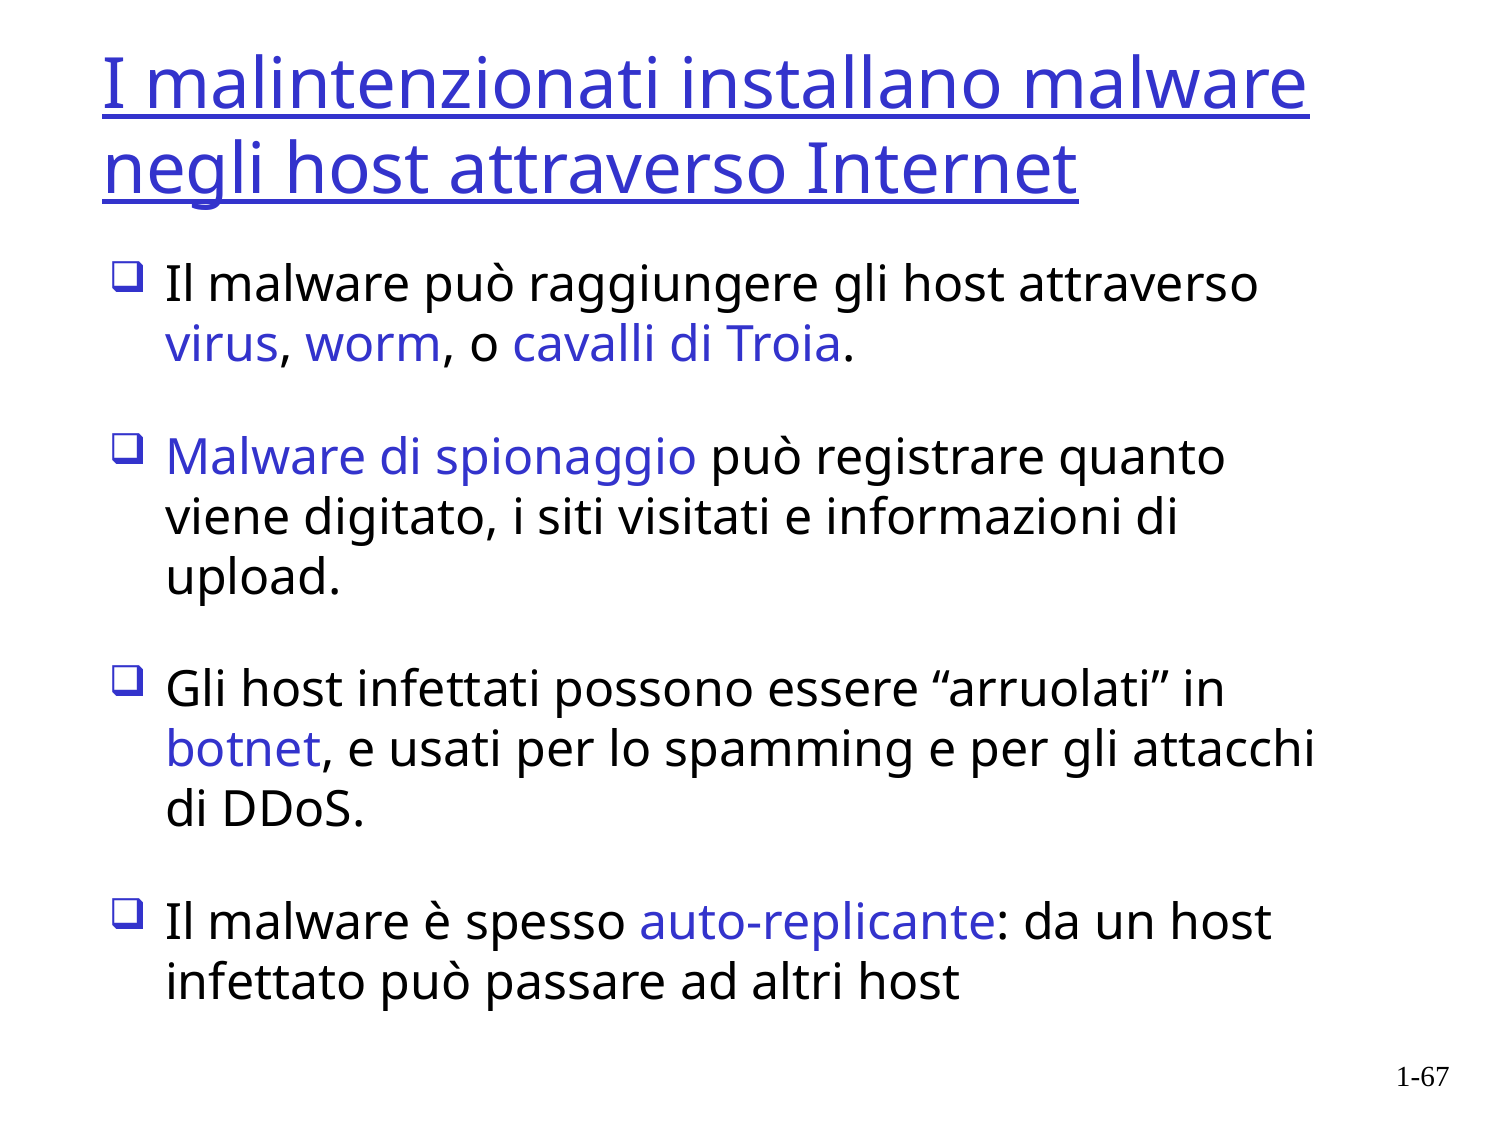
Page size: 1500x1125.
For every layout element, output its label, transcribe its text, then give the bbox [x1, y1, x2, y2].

text_box Il malware può raggiungere gli host attraverso virus, worm, o cavalli di Troia. Malware di spionaggio può registrare quanto viene digitato, i siti visitati e informazioni di upload. Gli host infettati possono essere “arruolati” in botnet, e usati per lo spamming e per gli attacchi di DDoS. Il malware è spesso auto-replicante: da un host infettato può passare ad altri host [94, 244, 1359, 1027]
slide_number 1-67 [1362, 1049, 1465, 1125]
text_box I malintenzionati installano malware negli host attraverso Internet [87, 24, 1400, 221]
